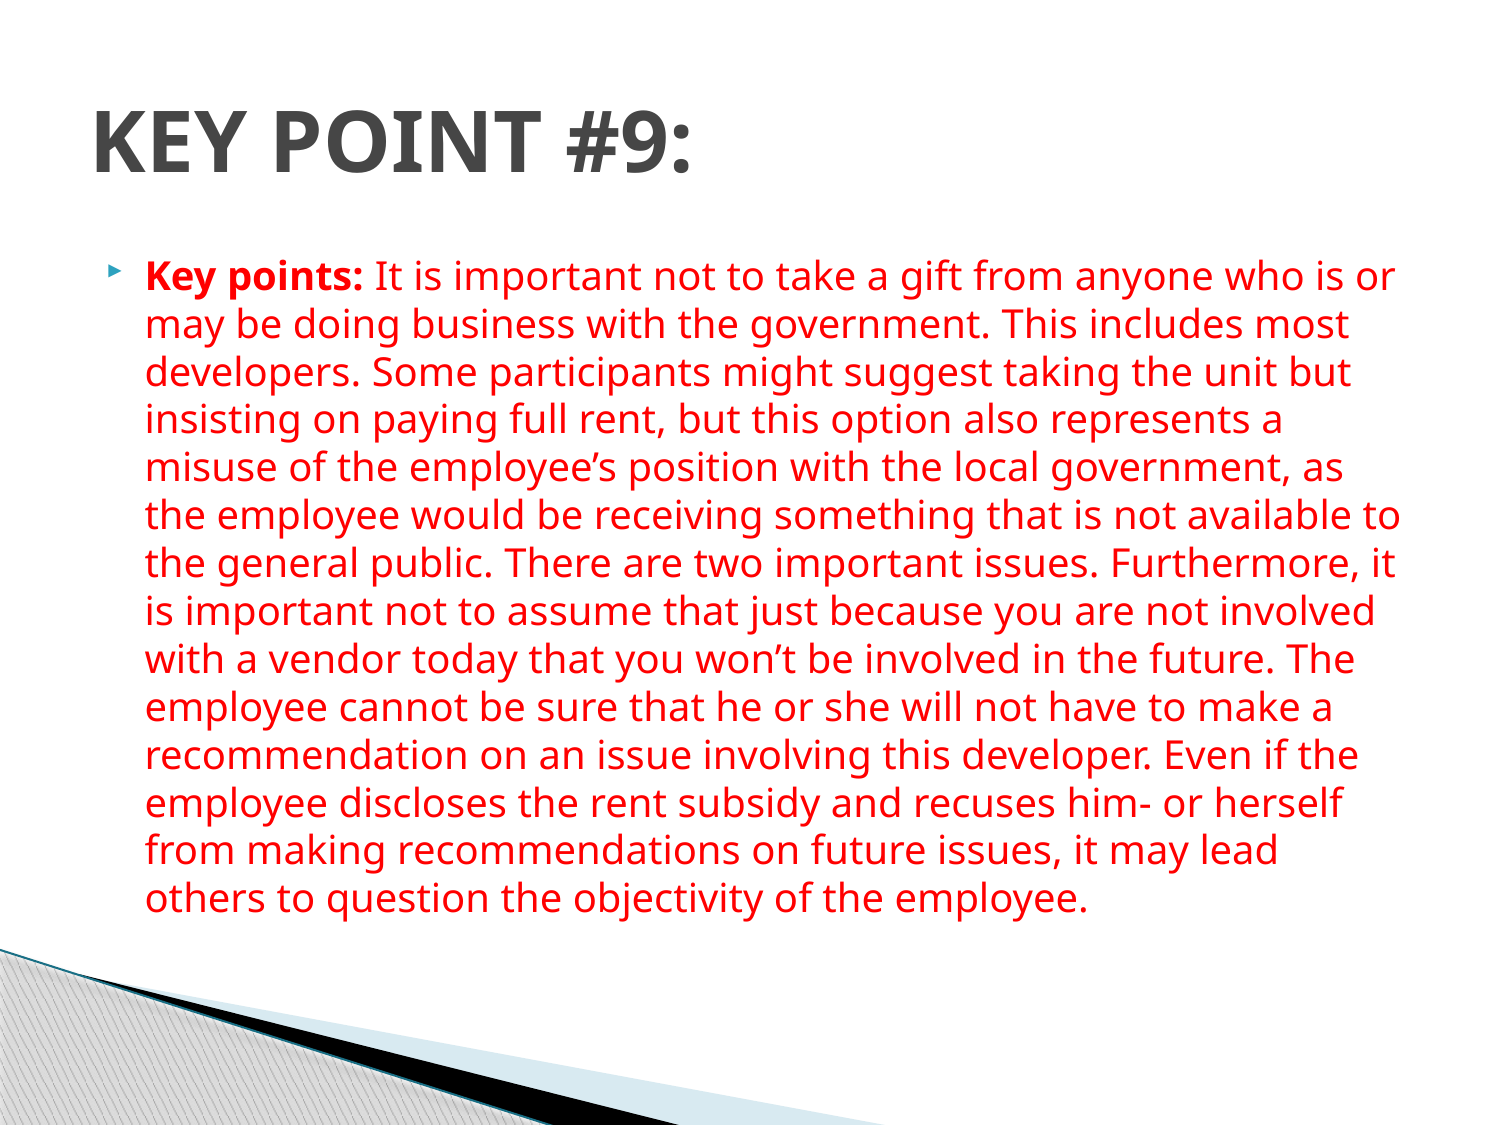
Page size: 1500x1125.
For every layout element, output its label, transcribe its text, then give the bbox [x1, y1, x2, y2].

title KEY POINT #9: [75, 45, 1425, 233]
list Key points: It is important not to take a gift from anyone who is or may be doing business with the government. This includes most developers. Some participants might suggest taking the unit but insisting on paying full rent, but this option also represents a misuse of the employee’s position with the local government, as the employee would be receiving something that is not available to the general public. There are two important issues. Furthermore, it is important not to assume that just because you are not involved with a vendor today that you won’t be involved in the future. The employee cannot be sure that he or she will not have to make a recommendation on an issue involving this developer. Even if the employee discloses the rent subsidy and recuses him- or herself from making recommendations on future issues, it may lead others to question the objectivity of the employee. [75, 243, 1425, 986]
